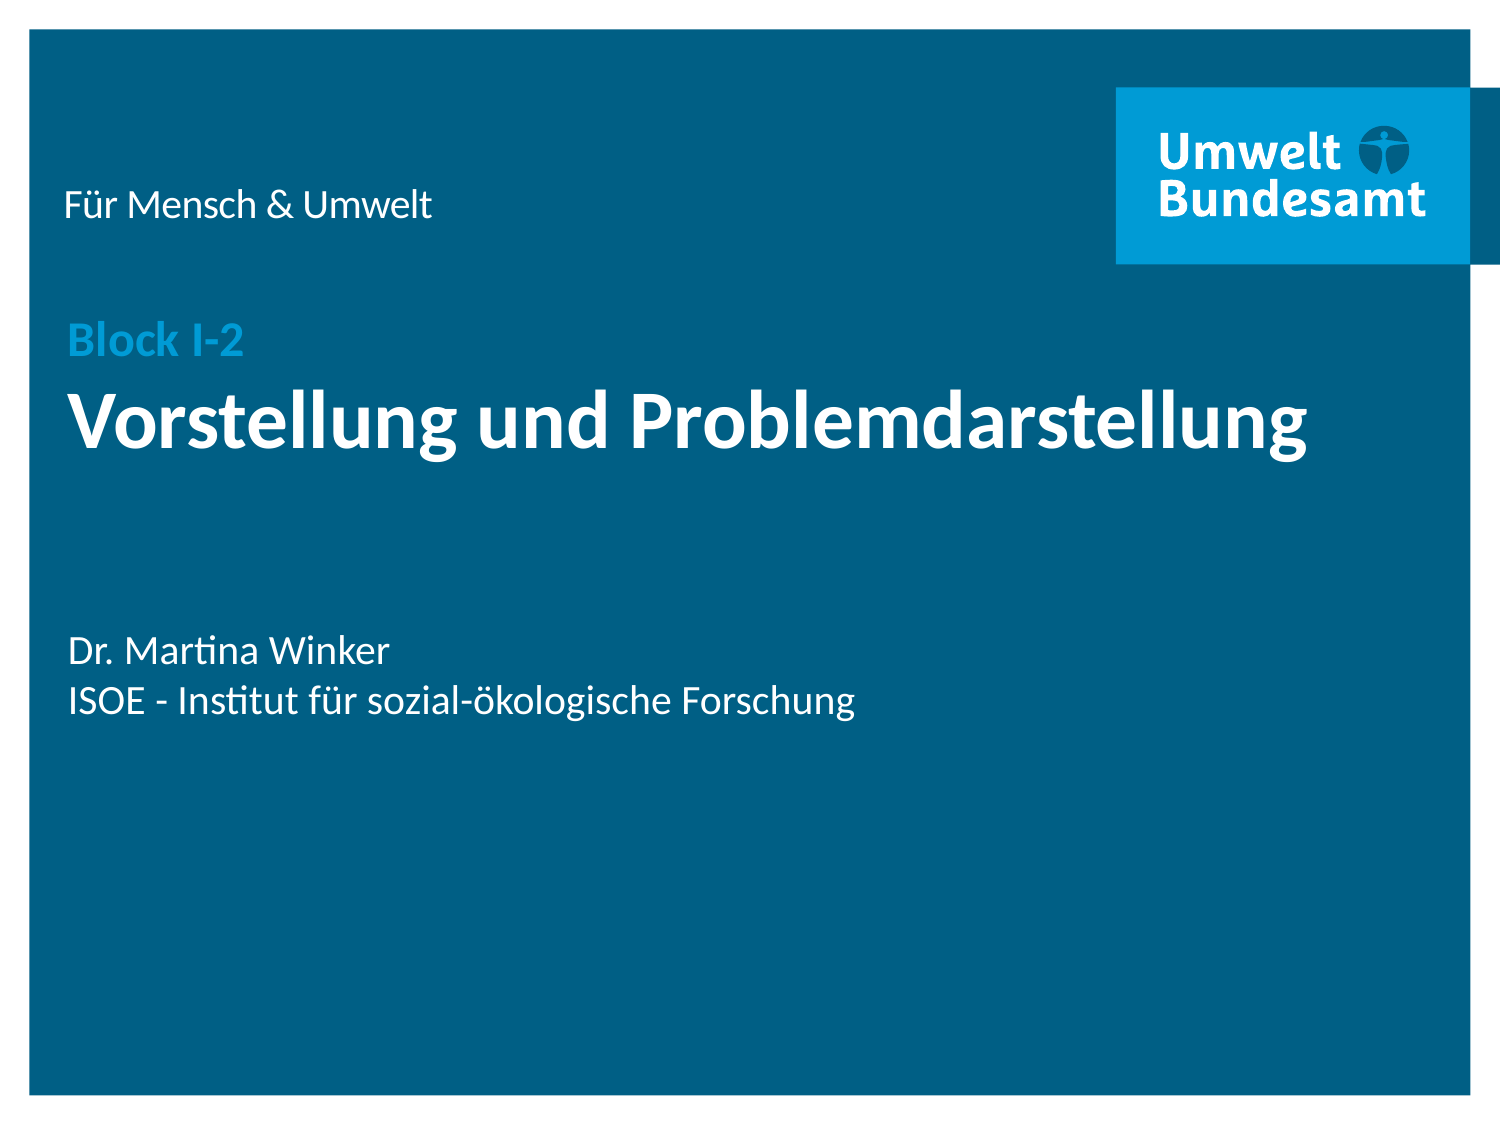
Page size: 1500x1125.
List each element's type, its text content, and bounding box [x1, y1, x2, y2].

subtitle Vorstellung und Problemdarstellung [67, 377, 1427, 621]
title Block I-2 [67, 307, 1427, 367]
list Dr. Martina Winker ISOE - Institut für sozial-ökologische Forschung [67, 623, 1427, 1007]
